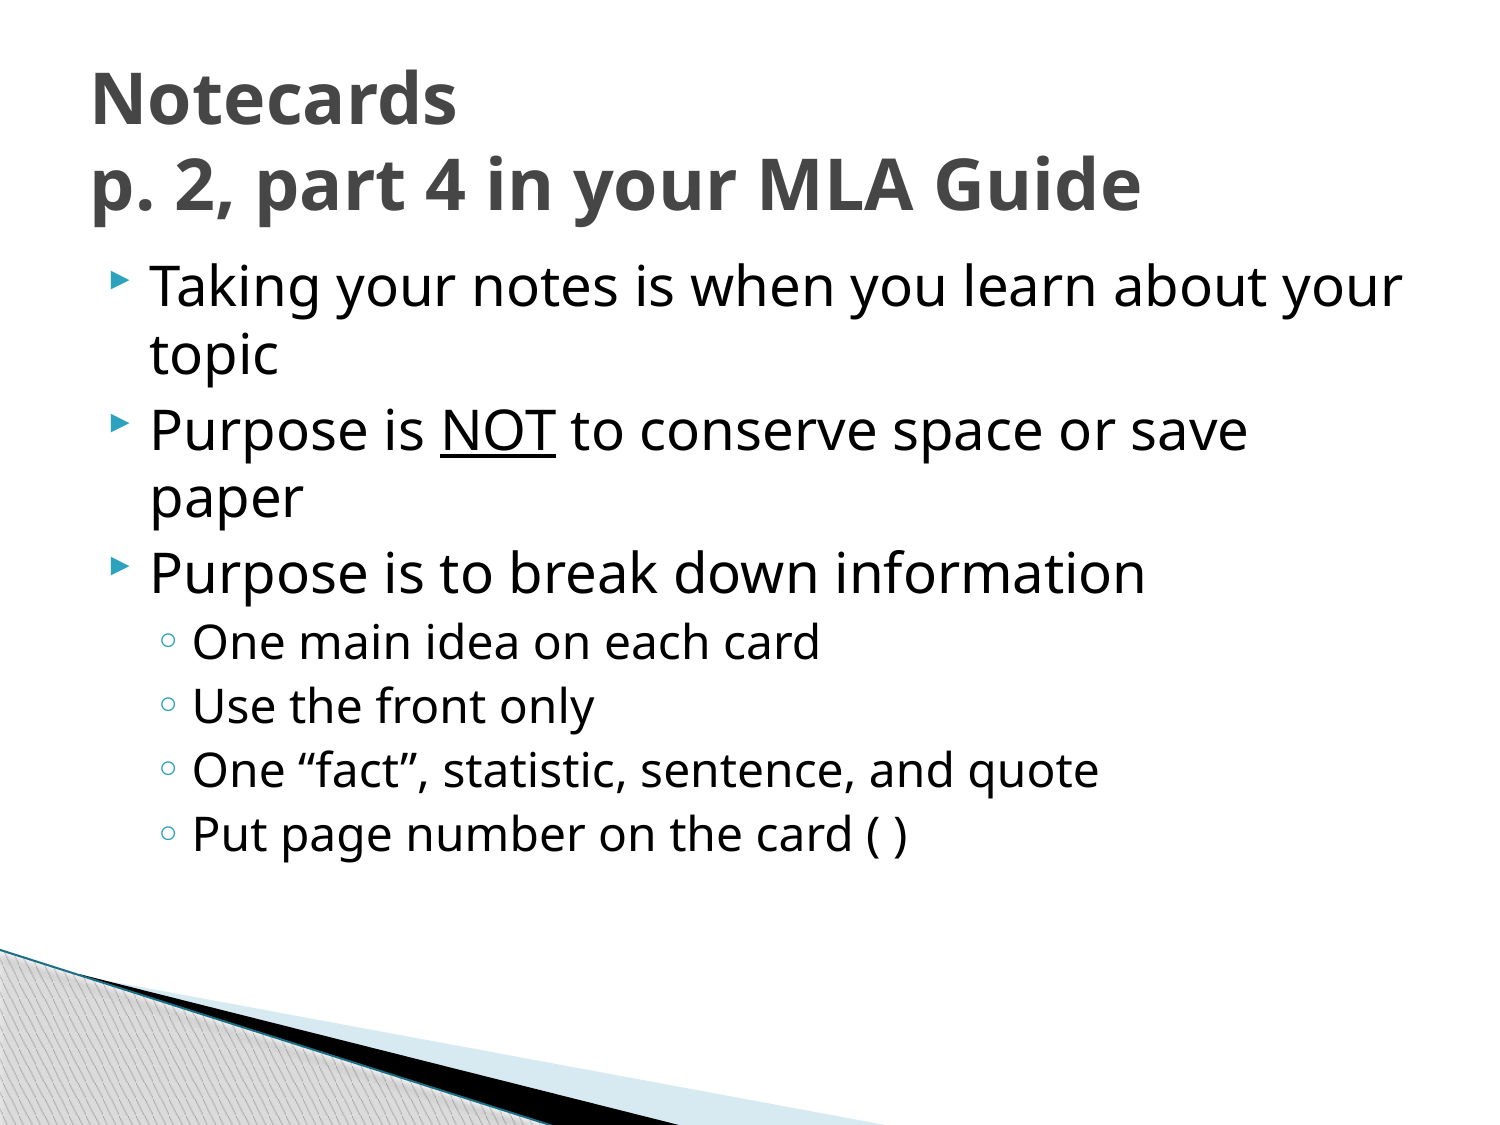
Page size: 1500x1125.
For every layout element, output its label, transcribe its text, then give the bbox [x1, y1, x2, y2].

title Notecards p. 2, part 4 in your MLA Guide [75, 45, 1425, 233]
list Taking your notes is when you learn about your topic Purpose is NOT to conserve space or save paper Purpose is to break down information One main idea on each card Use the front only One “fact”, statistic, sentence, and quote Put page number on the card ( ) [75, 243, 1425, 986]
